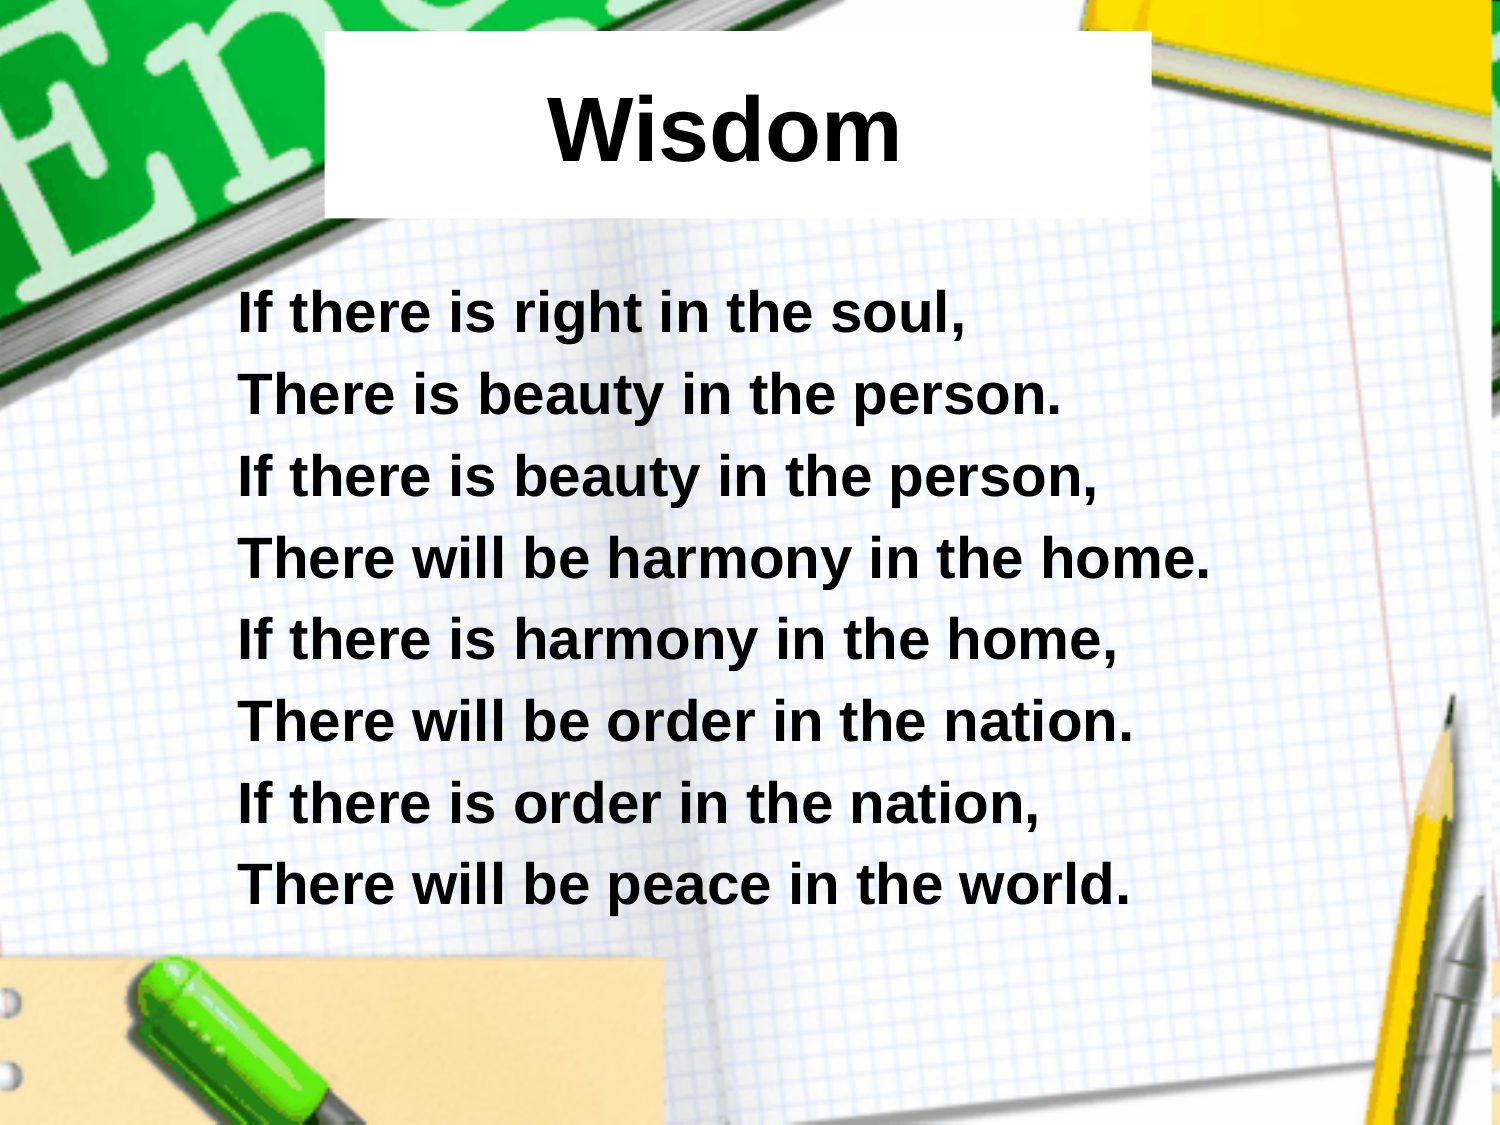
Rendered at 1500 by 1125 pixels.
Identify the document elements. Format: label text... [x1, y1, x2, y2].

list If there is right in the soul, There is beauty in the person. If there is beauty in the person, There will be harmony in the home. If there is harmony in the home, There will be order in the nation. If there is order in the nation, There will be peace in the world. [206, 266, 1367, 1010]
picture [0, 0, 1500, 1125]
title Wisdom [324, 30, 1152, 219]
